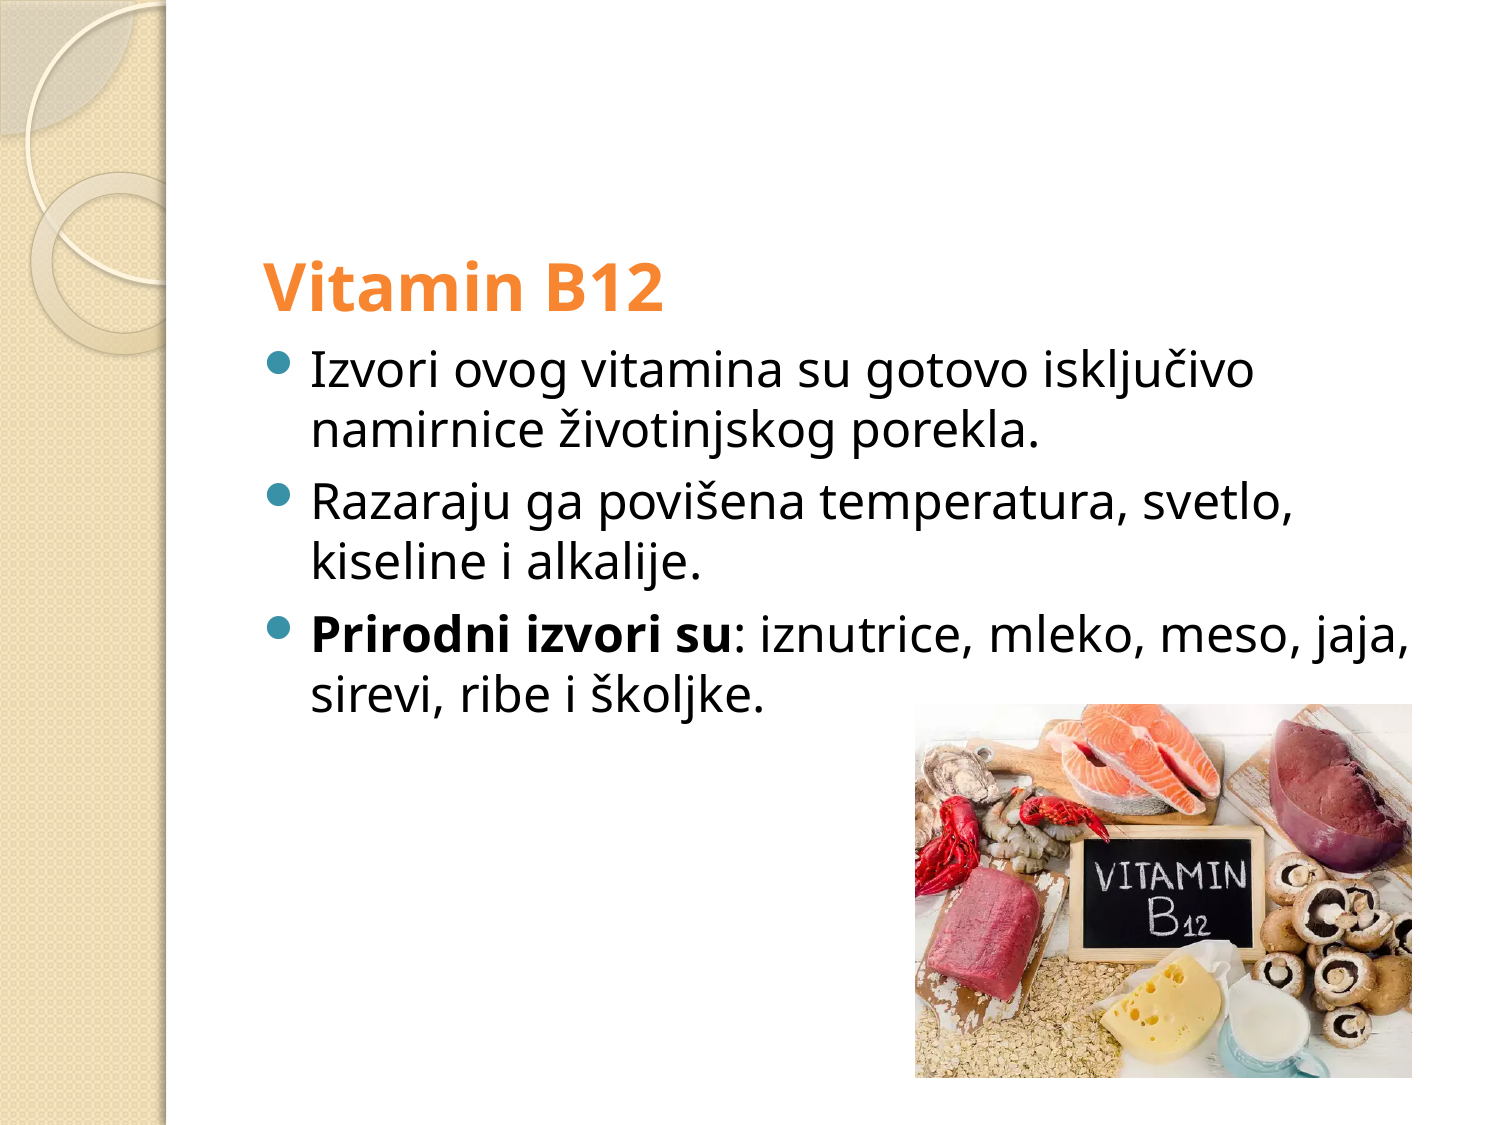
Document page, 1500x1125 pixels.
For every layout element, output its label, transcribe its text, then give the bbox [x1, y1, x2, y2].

picture [915, 703, 1412, 1078]
list Vitamin B12 Izvori ovog vitamina su gotovo isključivo namirnice životinjskog porekla. Razaraju ga povišena temperatura, svetlo, kiseline i alkalije. Prirodni izvori su: iznutrice, mleko, meso, jaja, sirevi, ribe i školjke. [235, 237, 1466, 1025]
